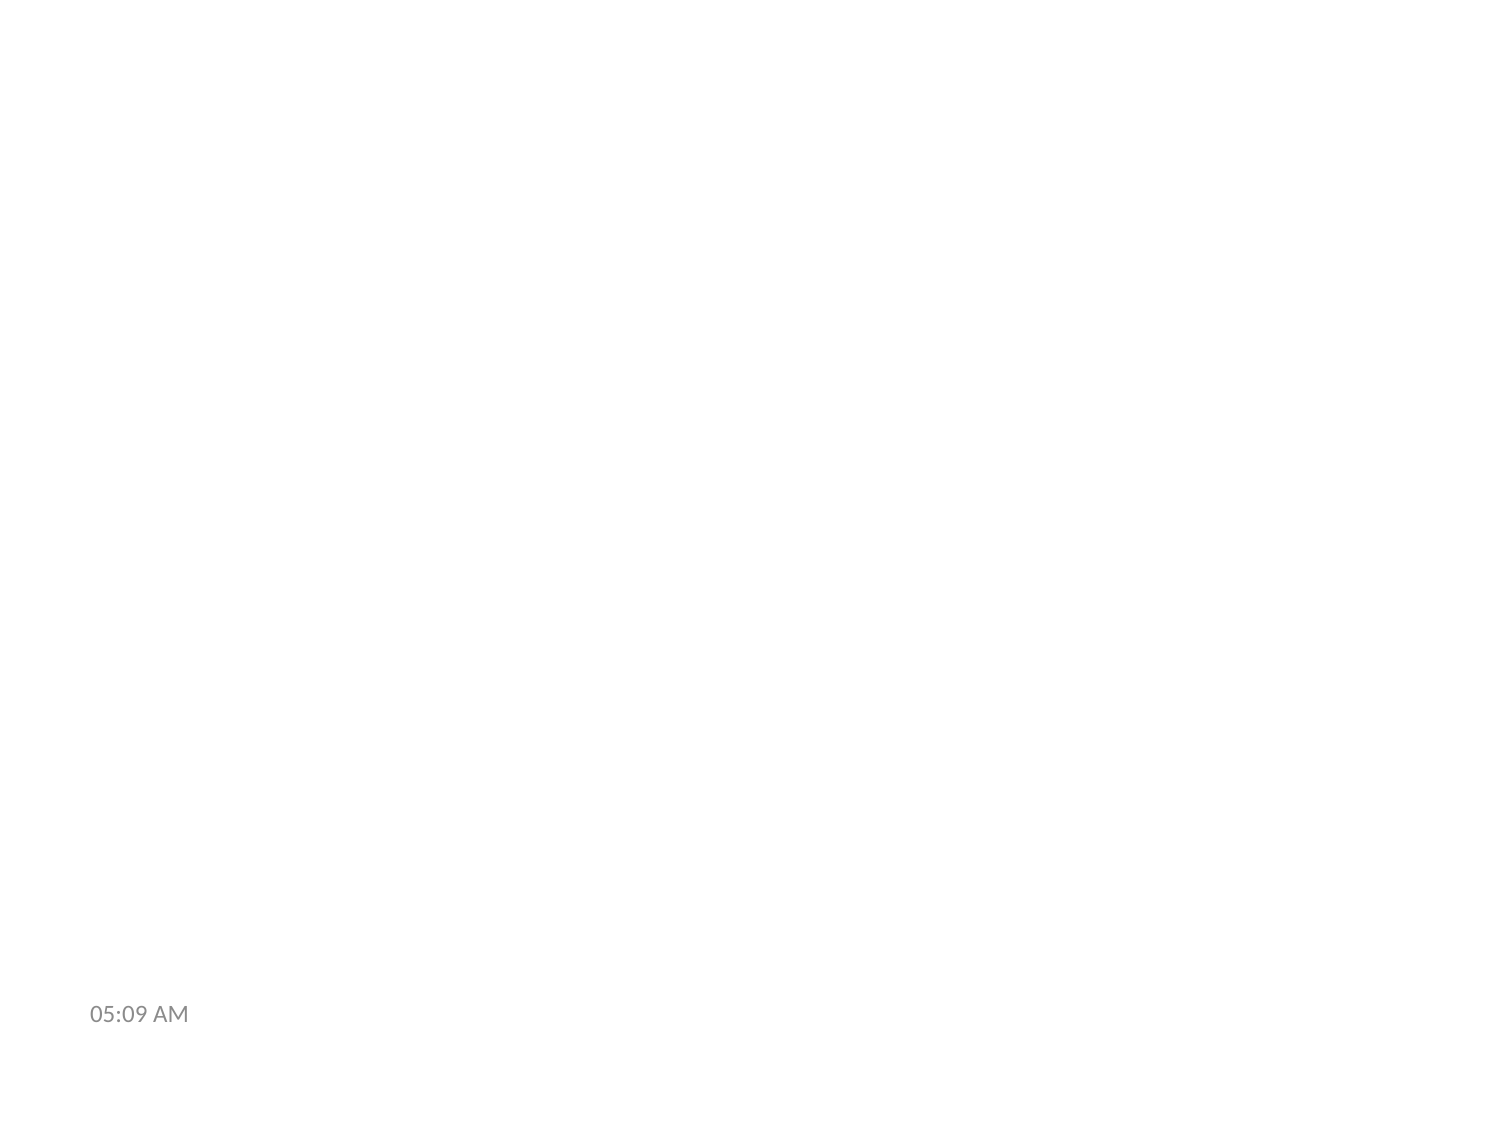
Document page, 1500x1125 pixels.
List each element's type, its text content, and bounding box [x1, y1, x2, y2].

text_box 3:35 PM [75, 982, 425, 1043]
